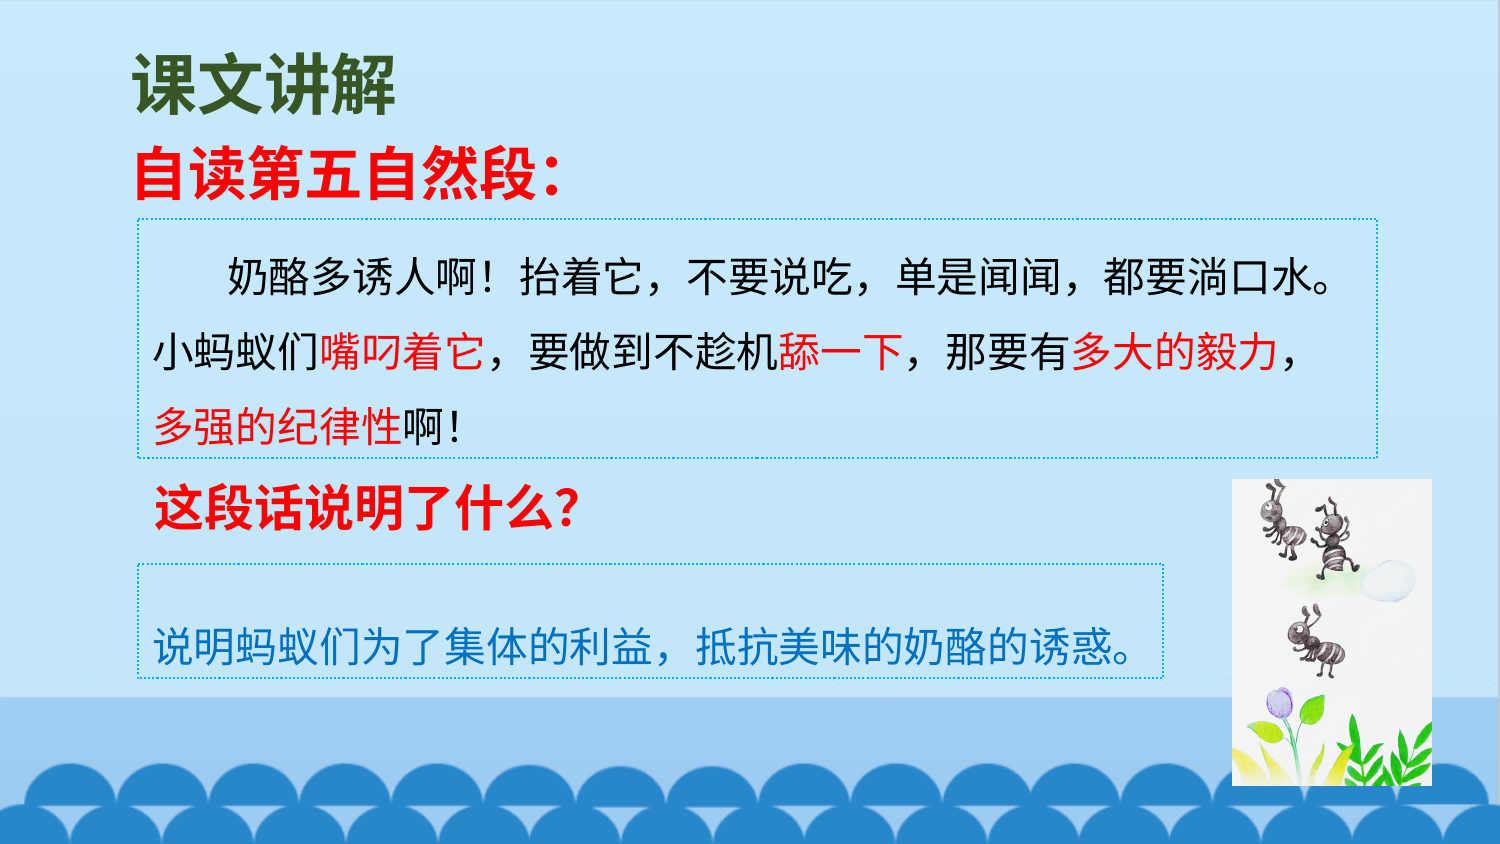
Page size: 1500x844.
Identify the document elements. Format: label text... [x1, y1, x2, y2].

text_box 课文讲解 [115, 35, 413, 129]
text_box 自读第五自然段： [114, 129, 612, 215]
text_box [1232, 479, 1432, 786]
text_box 奶酪多诱人啊！抬着它，不要说吃，单是闻闻，都要淌口水。小蚂蚁们嘴叼着它，要做到不趁机舔一下，那要有多大的毅力，多强的纪律性啊！ [137, 218, 1377, 459]
text_box 这段话说明了什么？ [139, 469, 620, 544]
text_box 说明蚂蚁们为了集体的利益，抵抗美味的奶酪的诱惑。 [137, 563, 1164, 679]
picture [0, 0, 1500, 844]
